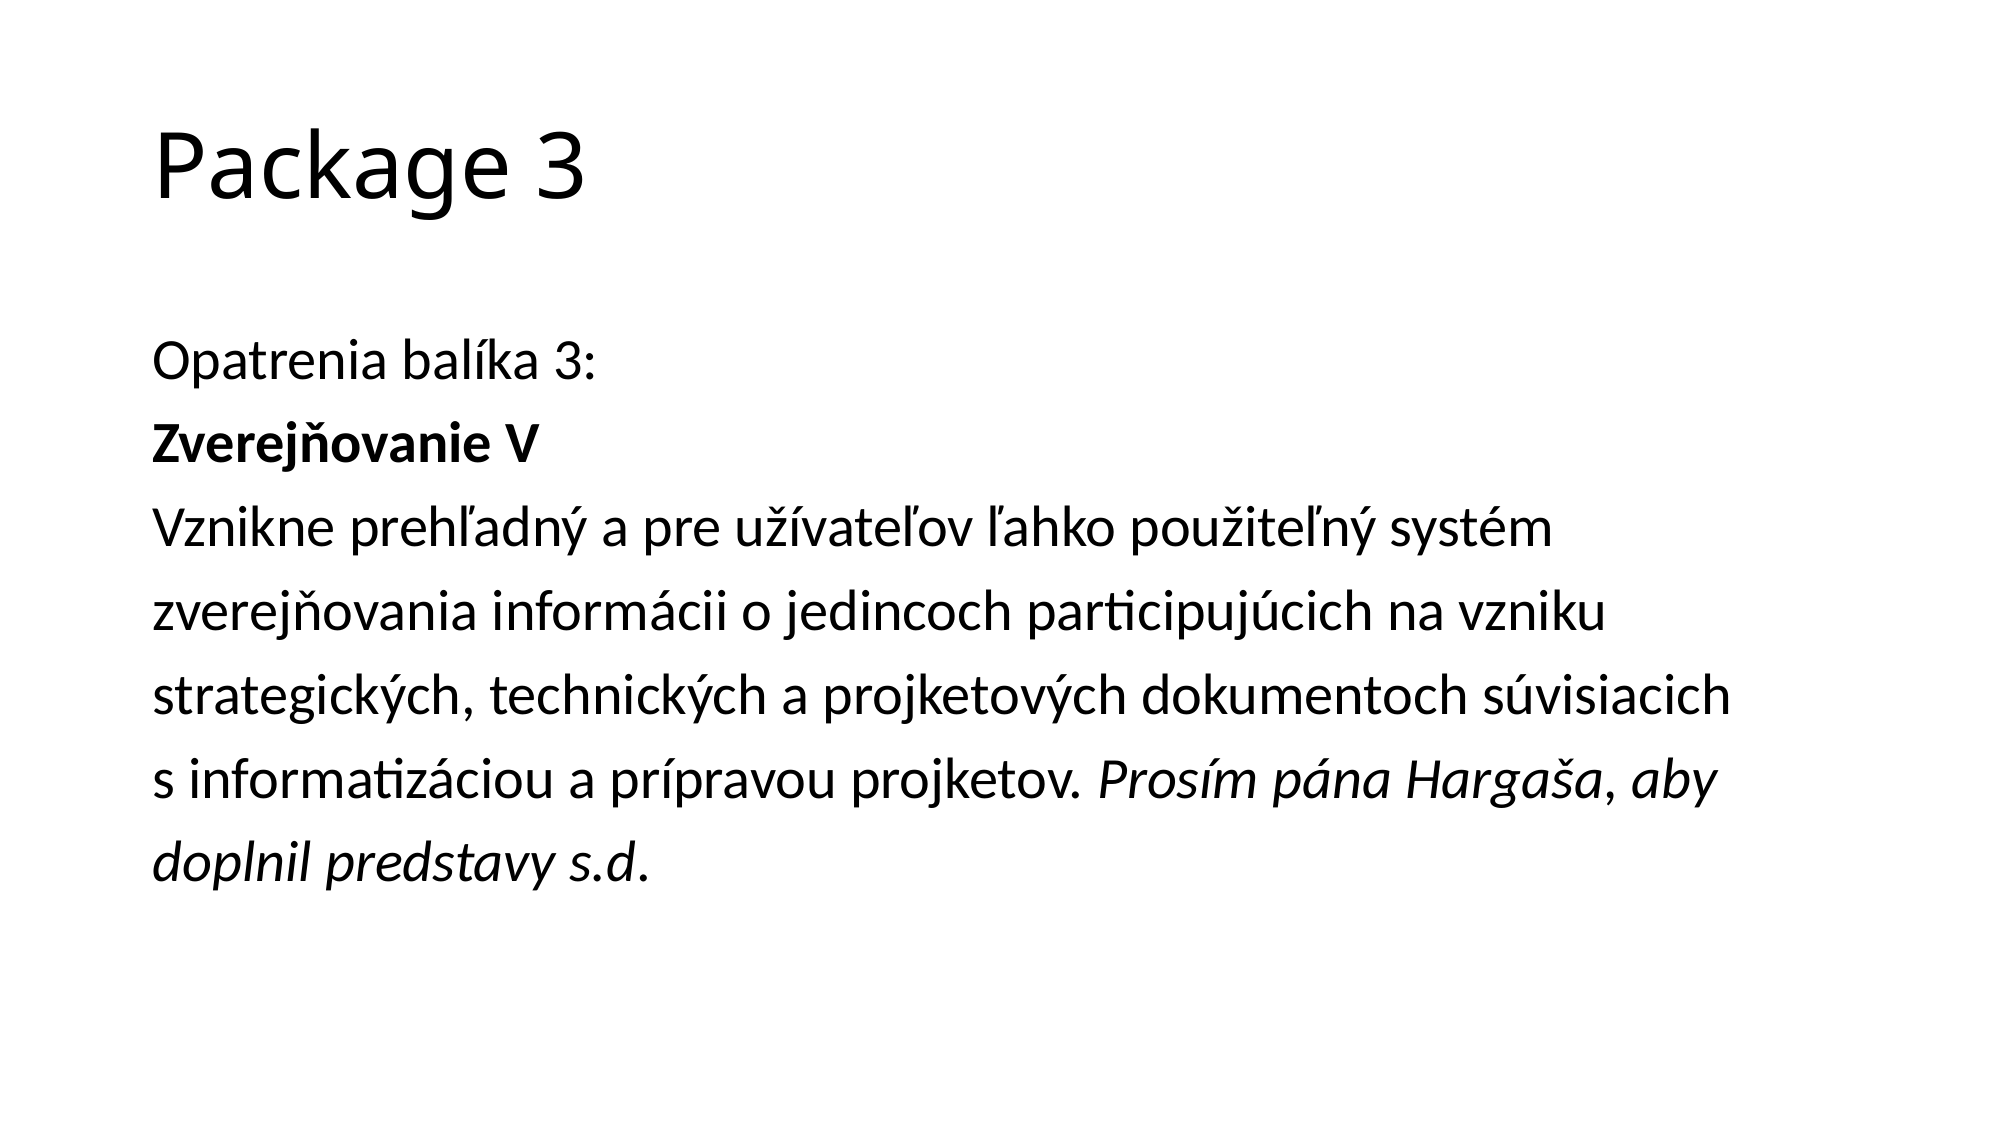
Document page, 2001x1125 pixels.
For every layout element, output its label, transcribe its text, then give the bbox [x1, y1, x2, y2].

list Opatrenia balíka 3: Zverejňovanie V Vznikne prehľadný a pre užívateľov ľahko použiteľný systém zverejňovania informácii o jedincoch participujúcich na vzniku strategických, technických a projketových dokumentoch súvisiacich s informatizáciou a prípravou projketov. Prosím pána Hargaša, aby doplnil predstavy s.d. [137, 299, 1863, 1014]
title Package 3 [137, 59, 1863, 278]
